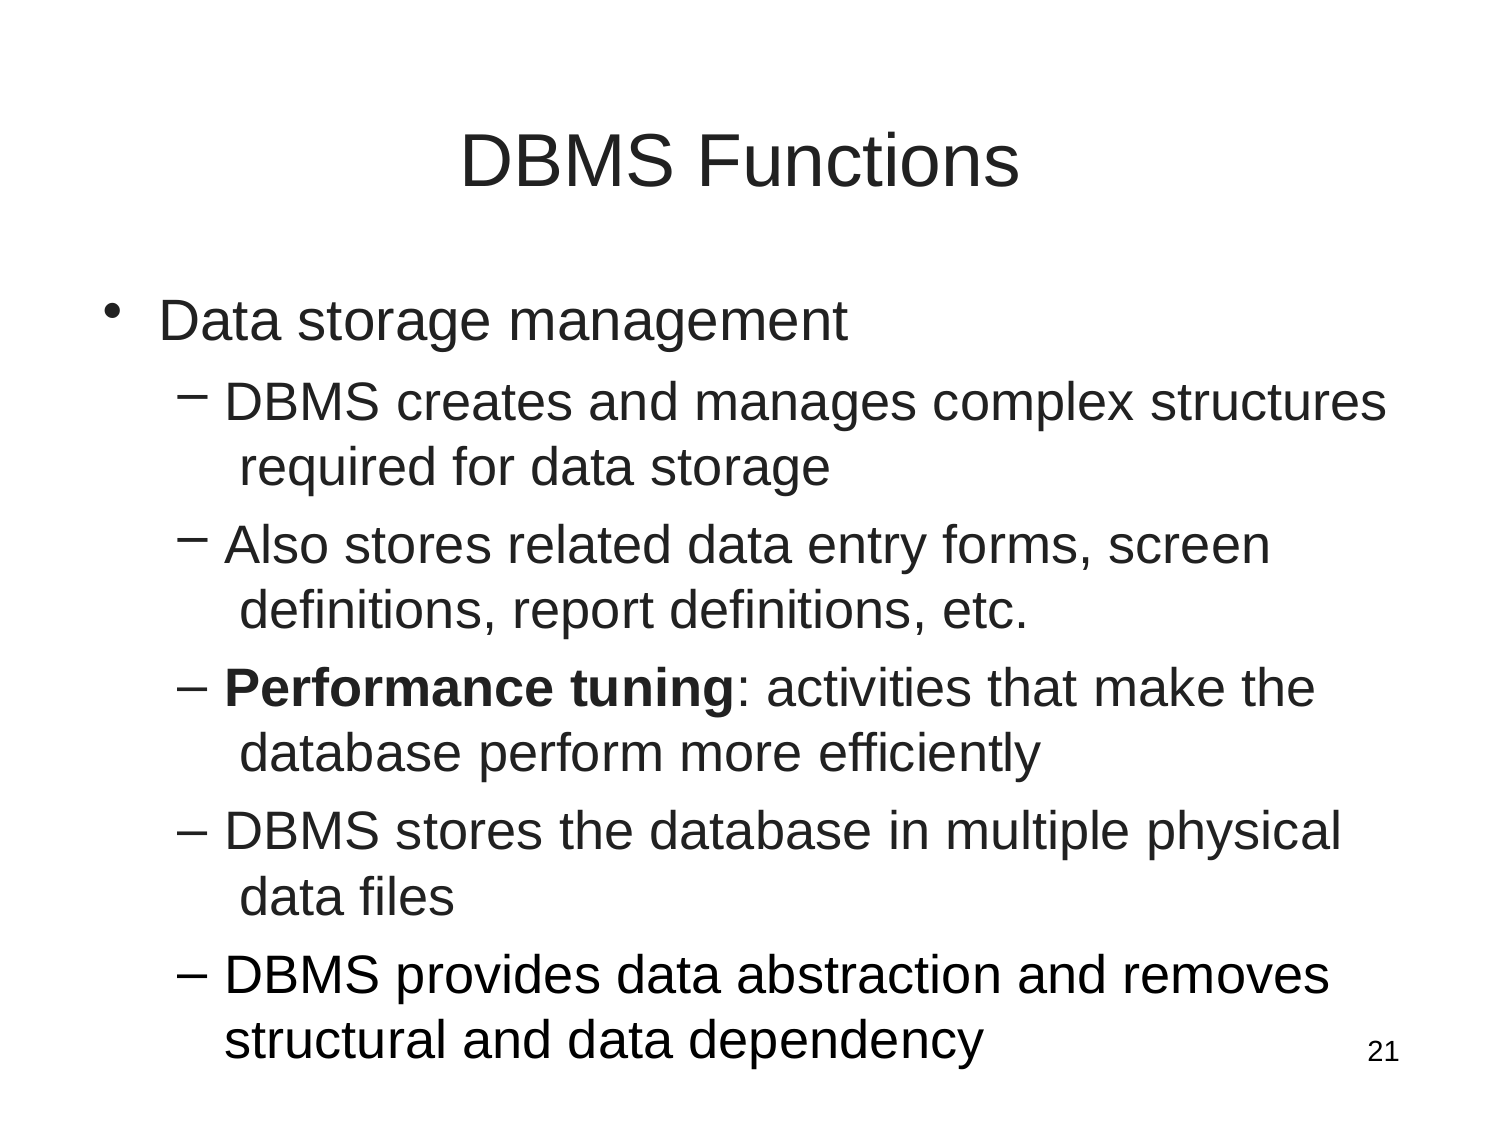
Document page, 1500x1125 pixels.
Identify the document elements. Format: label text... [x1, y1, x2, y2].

text_box Data storage management DBMS creates and manages complex structures required for data storage Also stores related data entry forms, screen definitions, report definitions, etc. Performance tuning: activities that make the database perform more efficiently DBMS stores the database in multiple physical data files DBMS provides data abstraction and removes structural and data dependency [100, 265, 1391, 1070]
title DBMS Functions [321, 109, 1178, 265]
slide_number 21 [1361, 1033, 1402, 1125]
